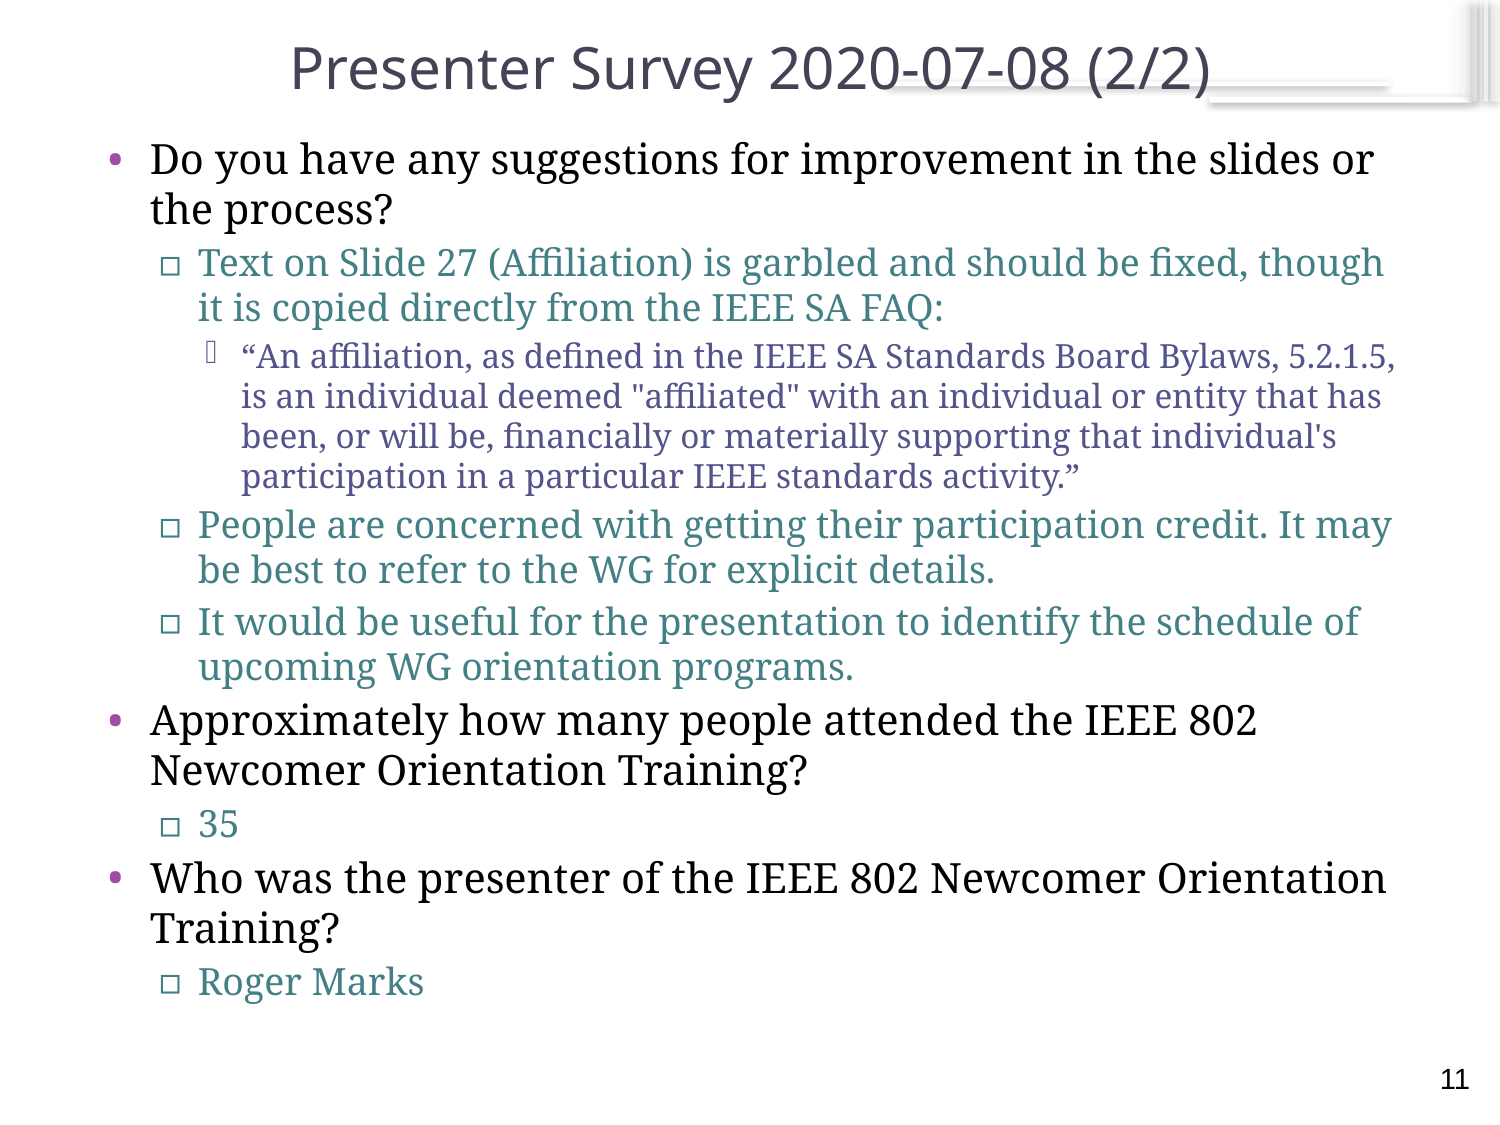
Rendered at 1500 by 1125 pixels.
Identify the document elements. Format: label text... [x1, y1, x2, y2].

title Presenter Survey 2020-07-08 (2/2) [17, 7, 1483, 126]
list Do you have any suggestions for improvement in the slides or the process? Text on Slide 27 (Affiliation) is garbled and should be fixed, though it is copied directly from the IEEE SA FAQ: “An affiliation, as defined in the IEEE SA Standards Board Bylaws, 5.2.1.5, is an individual deemed "affiliated" with an individual or entity that has been, or will be, financially or materially supporting that individual's participation in a particular IEEE standards activity.” People are concerned with getting their participation credit. It may be best to refer to the WG for explicit details. It would be useful for the presentation to identify the schedule of upcoming WG orientation programs. Approximately how many people attended the IEEE 802 Newcomer Orientation Training? 35 Who was the presenter of the IEEE 802 Newcomer Orientation Training? Roger Marks [75, 125, 1425, 1072]
